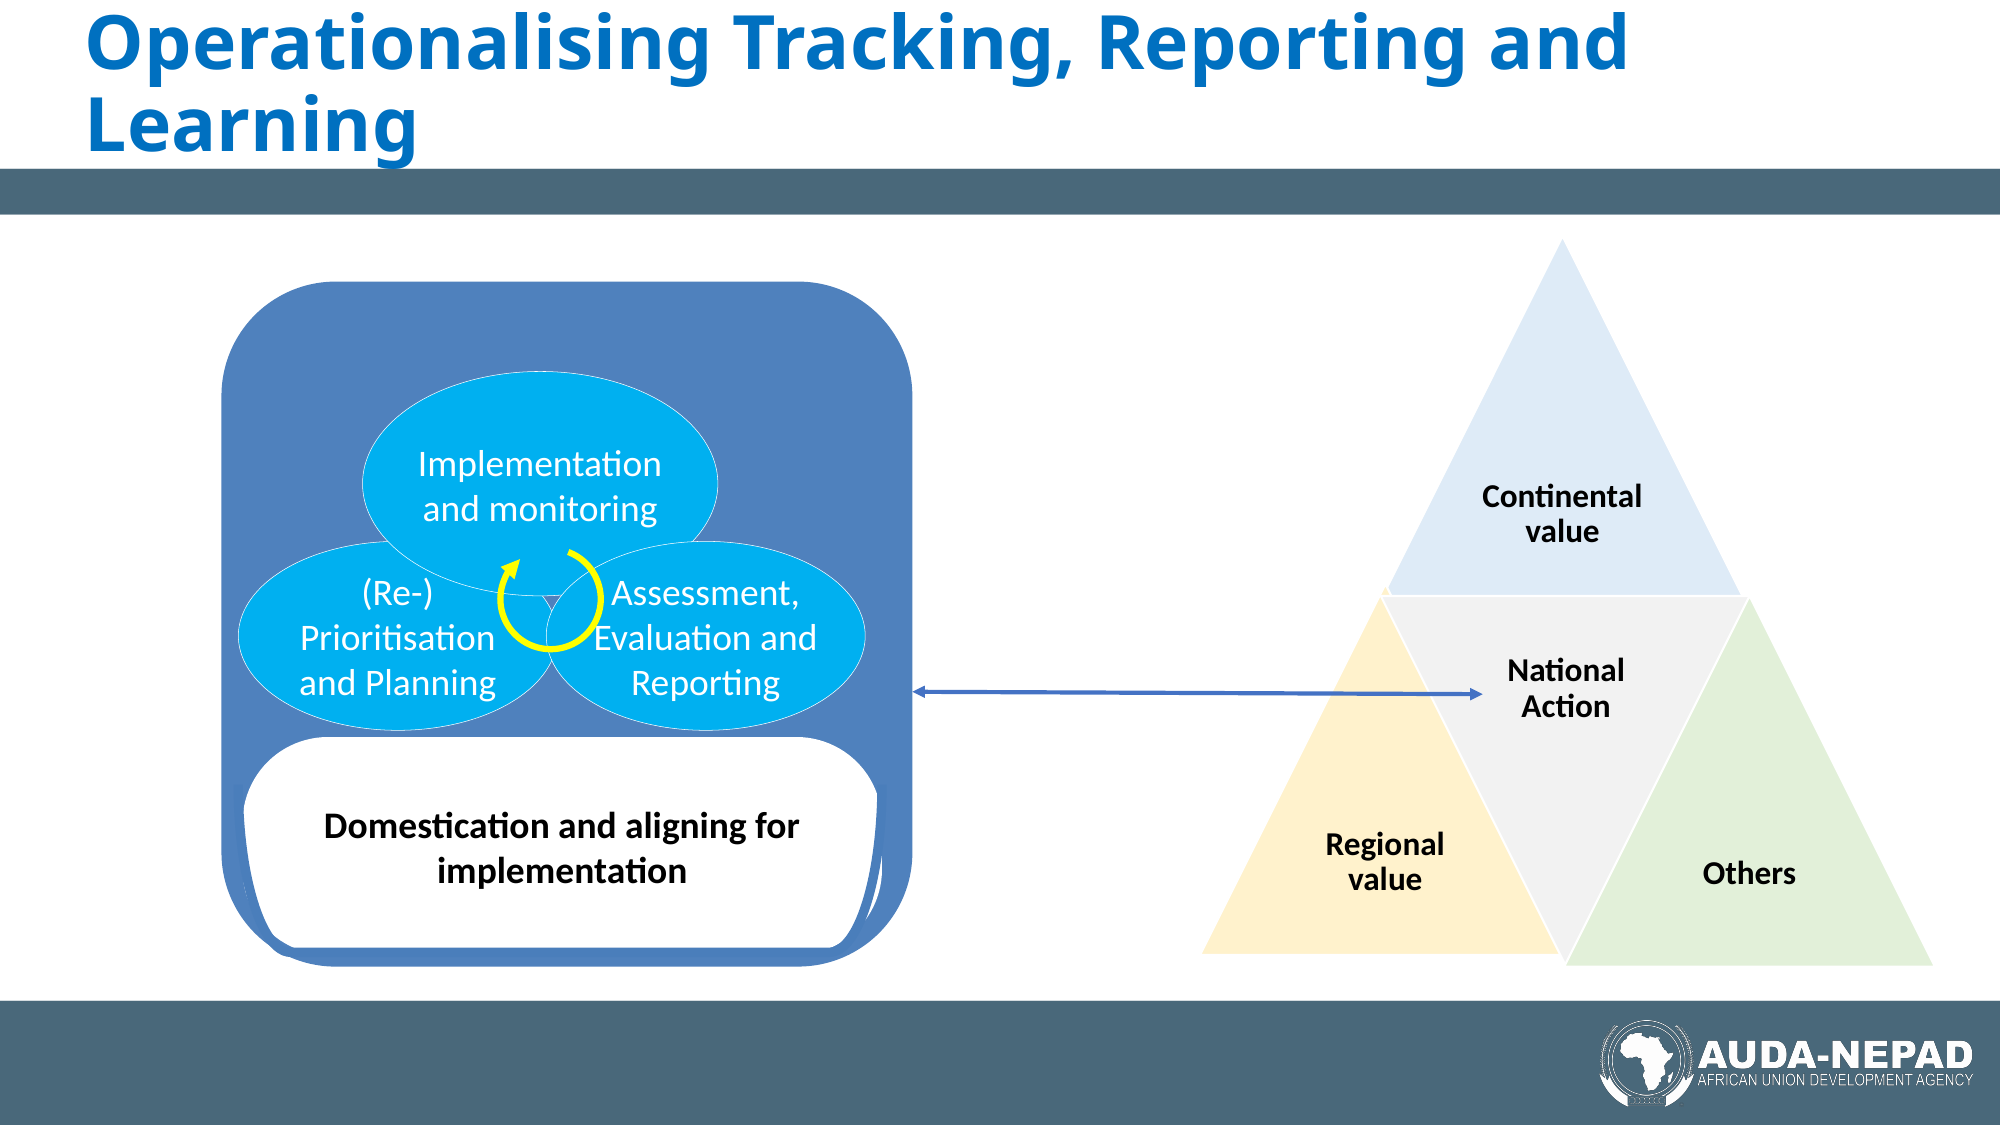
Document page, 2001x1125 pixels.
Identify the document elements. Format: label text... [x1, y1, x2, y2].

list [69, 236, 1935, 978]
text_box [238, 736, 882, 955]
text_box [912, 691, 1483, 695]
title Operationalising Tracking, Reporting and Learning [69, 24, 1935, 148]
picture [1599, 1020, 1974, 1107]
